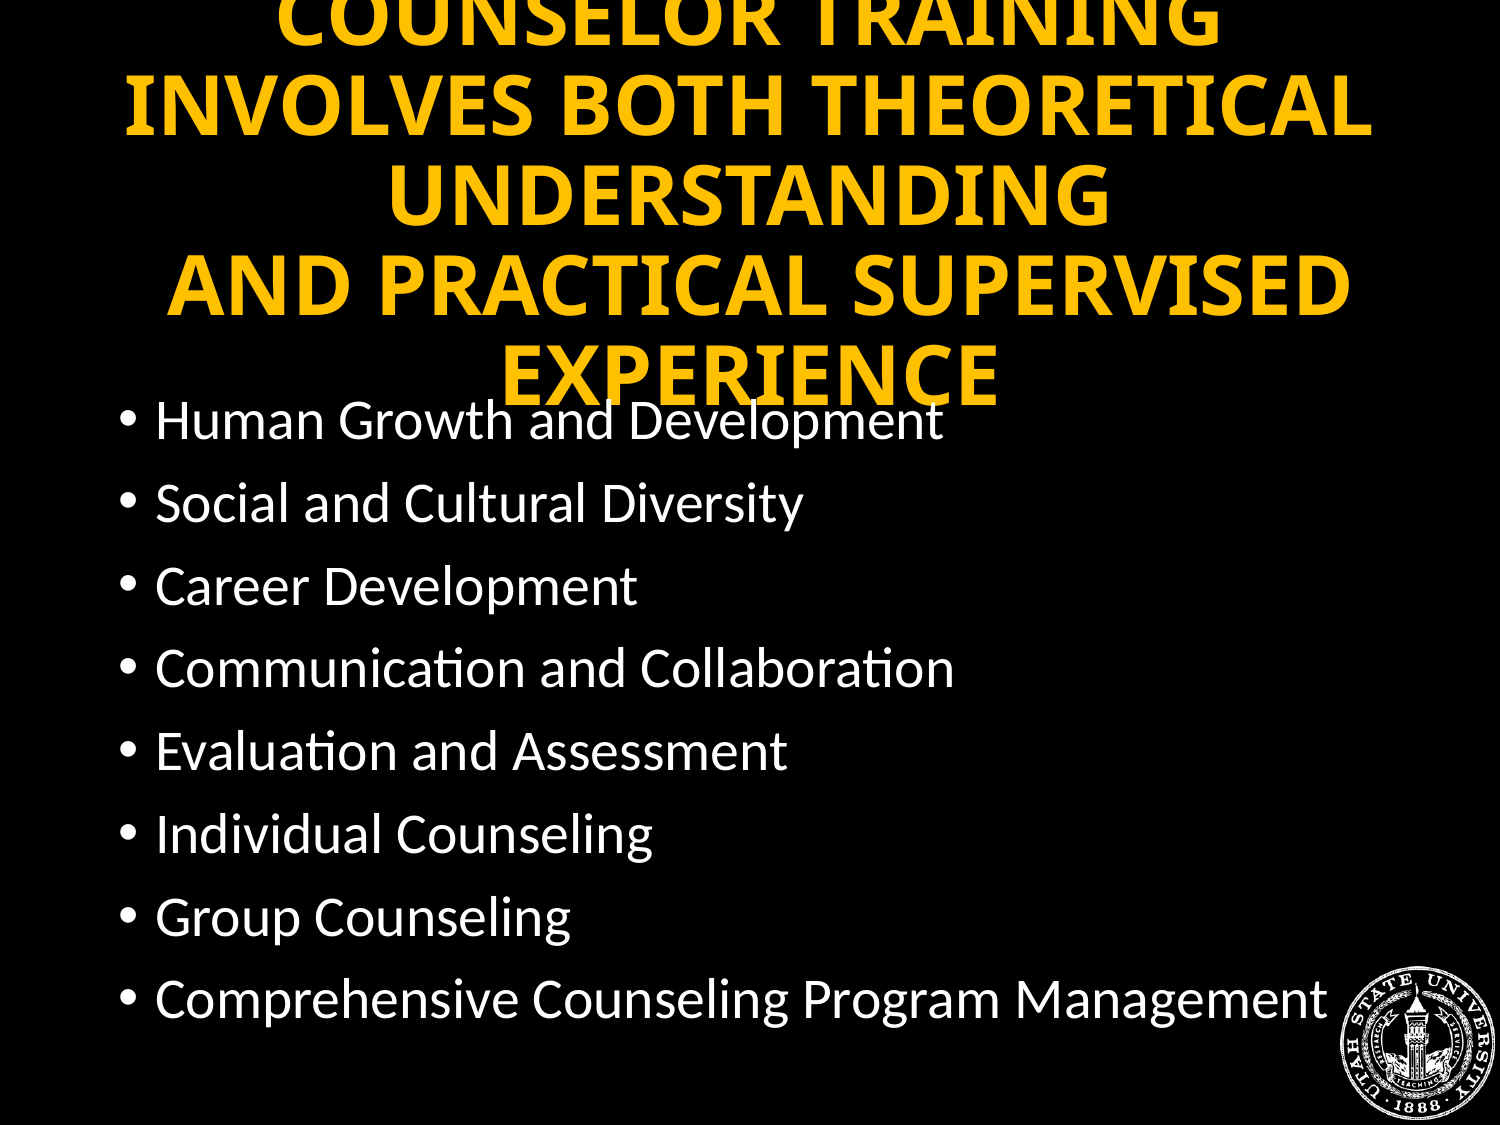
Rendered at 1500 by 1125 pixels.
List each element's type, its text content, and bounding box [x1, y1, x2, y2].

picture [1340, 966, 1496, 1120]
title Counselor Training Involves both Theoretical Understanding and Practical Supervised Experience [103, 59, 1397, 338]
list Human Growth and Development Social and Cultural Diversity Career Development Communication and Collaboration Evaluation and Assessment Individual Counseling Group Counseling Comprehensive Counseling Program Management [103, 382, 1397, 1044]
